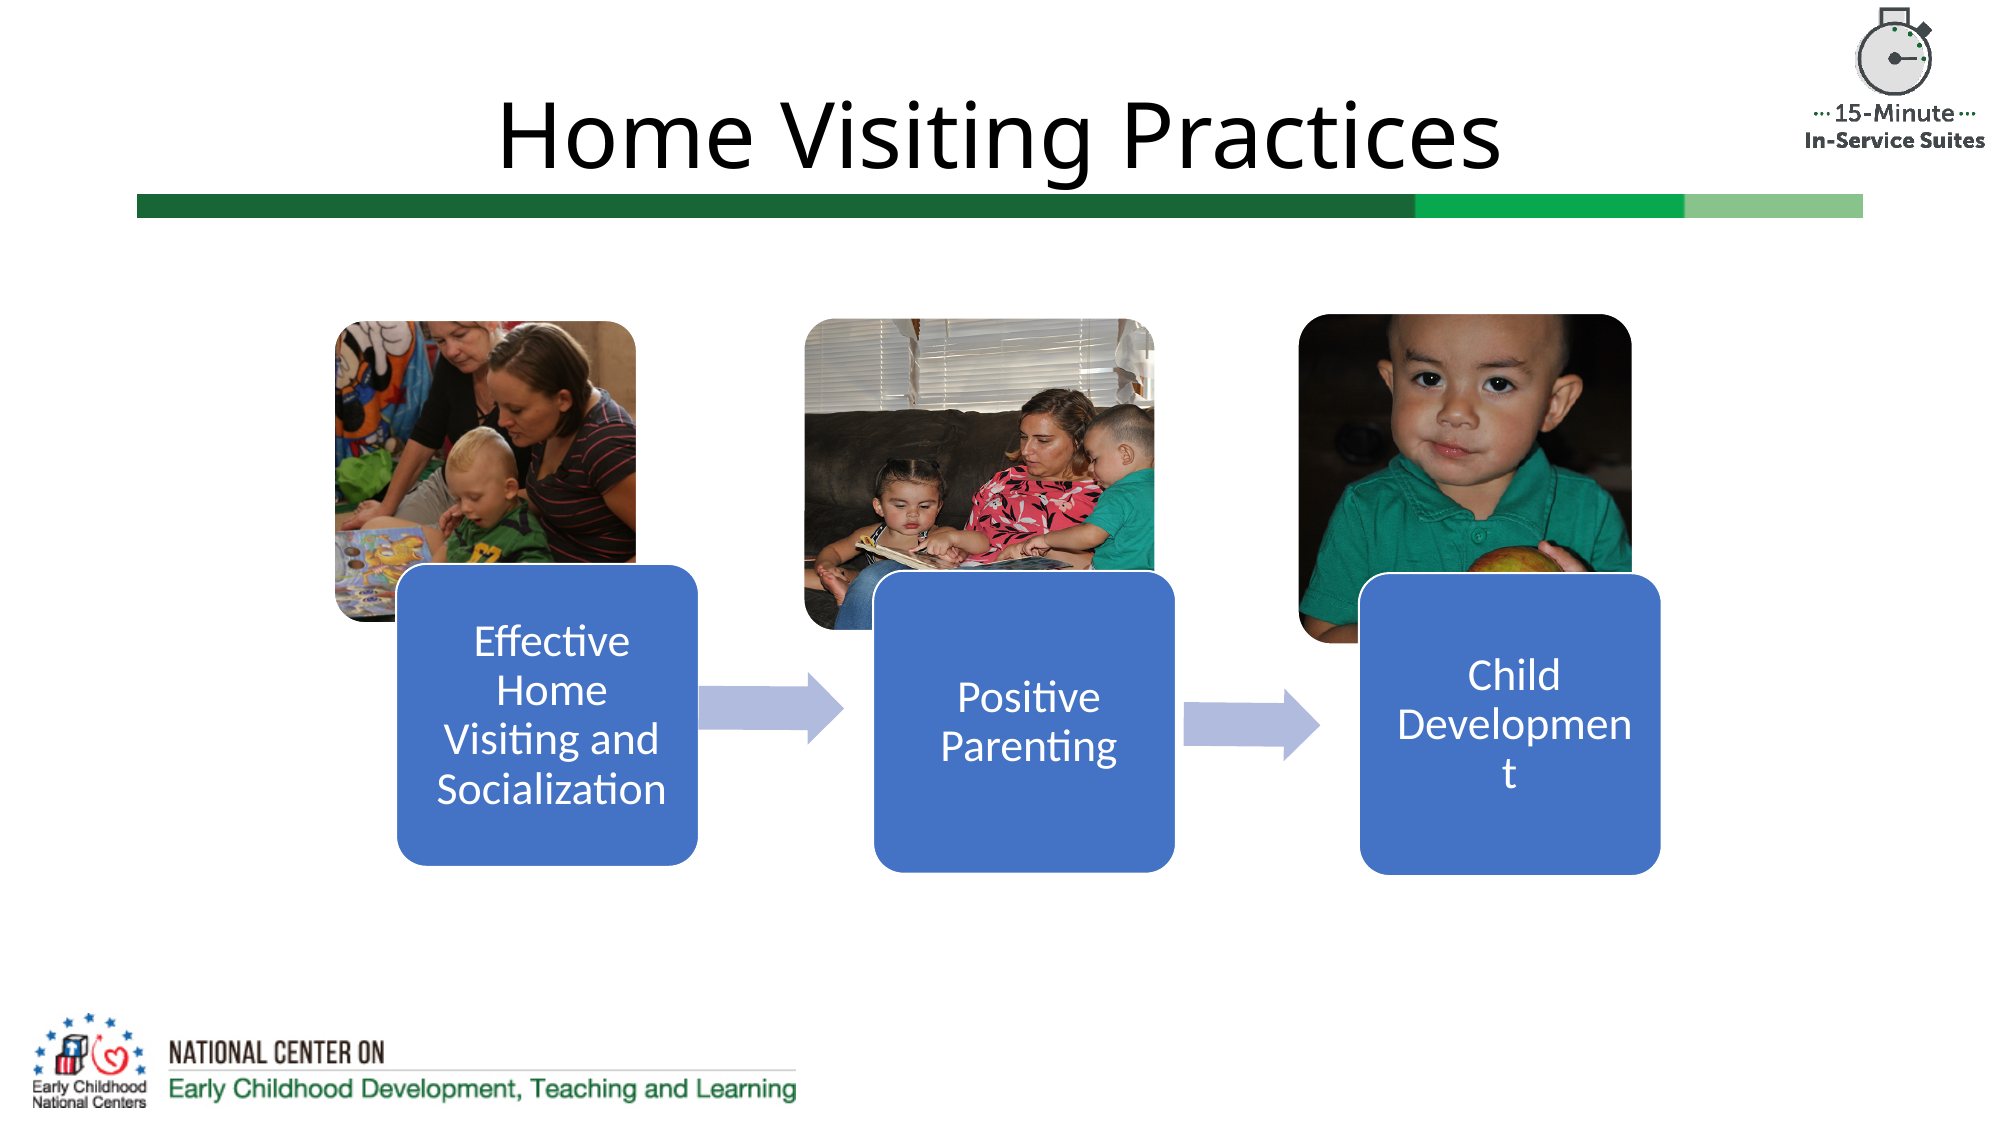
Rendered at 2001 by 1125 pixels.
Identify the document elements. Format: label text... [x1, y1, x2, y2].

title Home Visiting Practices [137, 59, 1863, 218]
picture [33, 1013, 796, 1108]
picture [1790, 0, 1999, 161]
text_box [333, 117, 1667, 1007]
